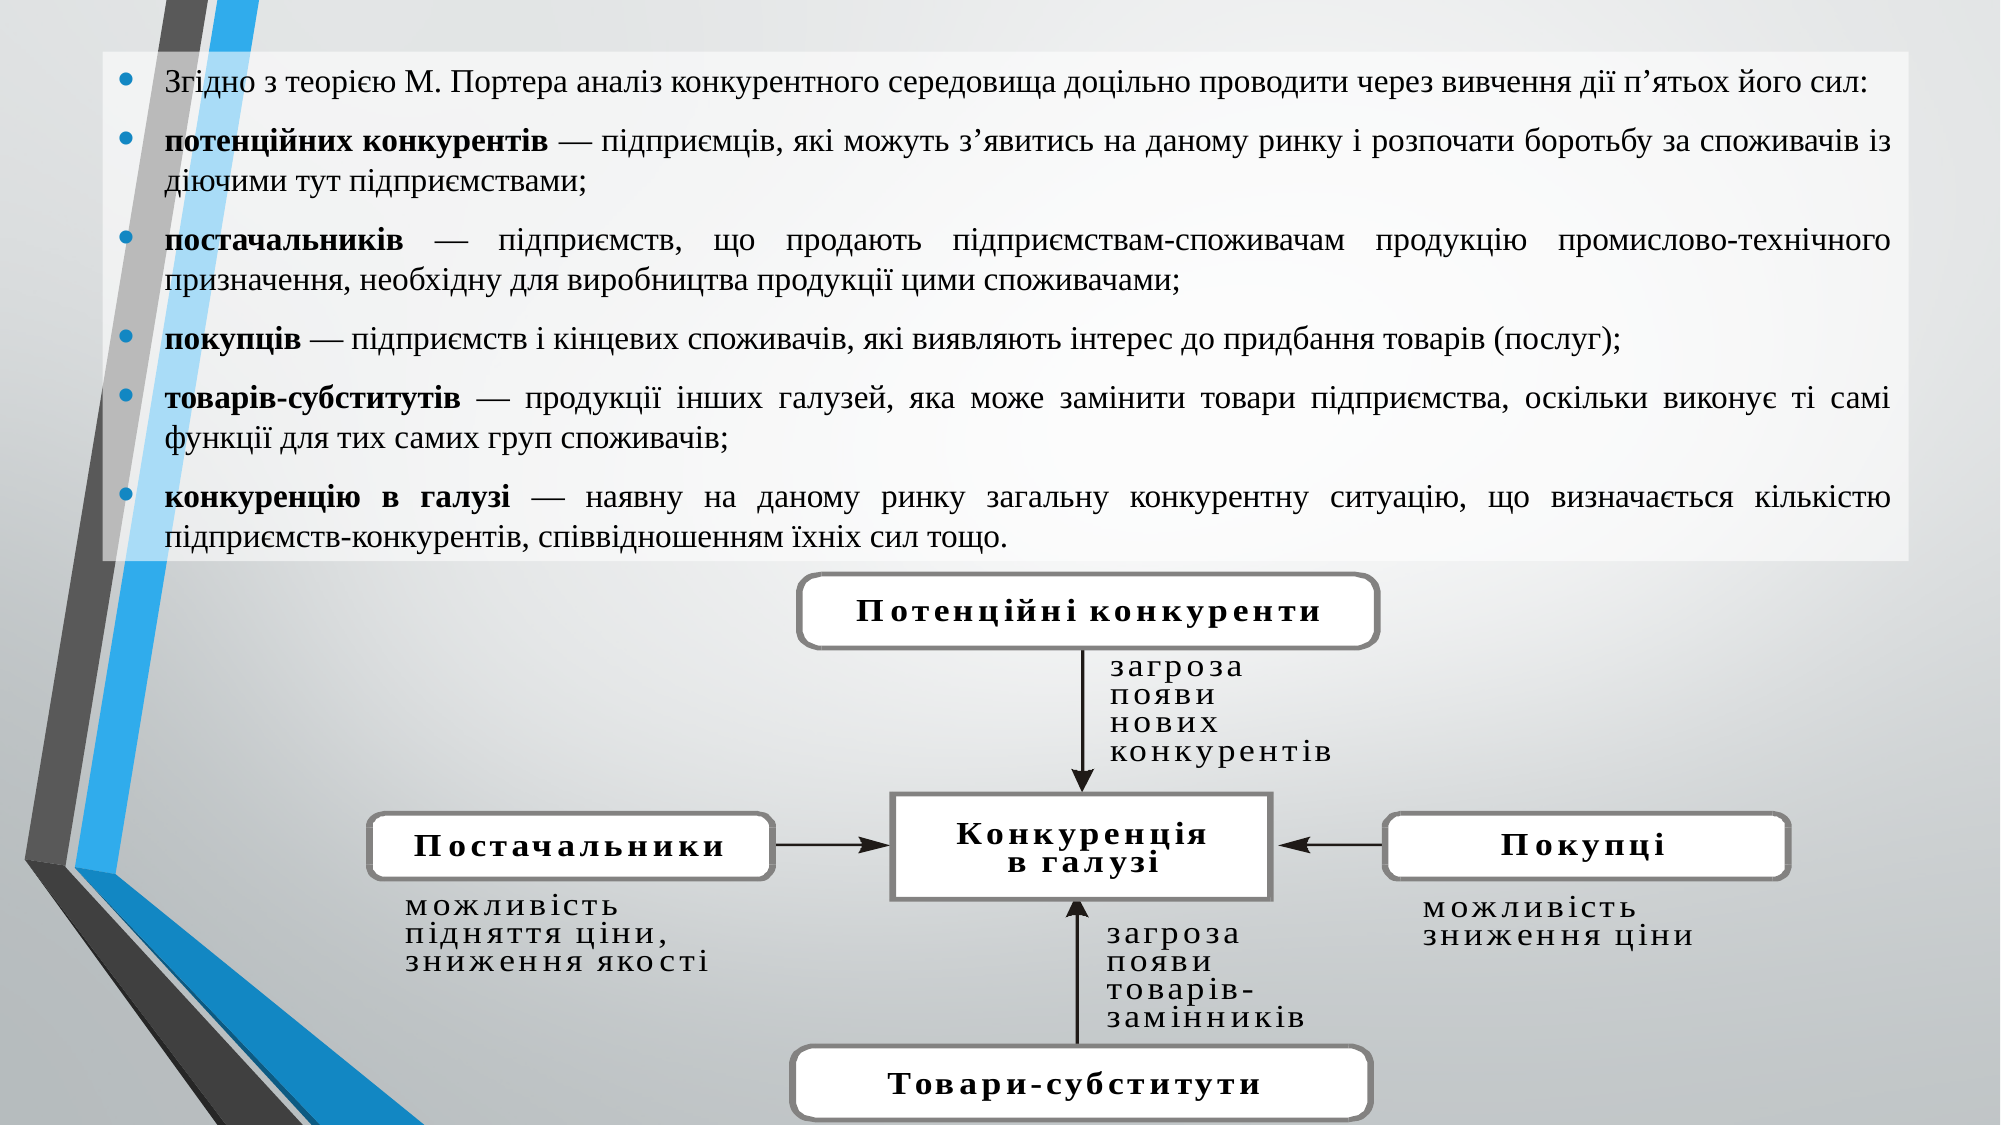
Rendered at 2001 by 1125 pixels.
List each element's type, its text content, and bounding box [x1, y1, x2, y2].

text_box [360, 568, 1798, 1125]
list Згідно з теорією М. Портера аналіз конкурентного середовища доцільно проводити через вивчення дії п’ятьох його сил: потенційних конкурентів — підприємців, які можуть з’явитись на даному ринку і розпочати боротьбу за споживачів із діючими тут підприємствами; постачальників — підприємств, що продають підприємствам-споживачам продукцію промислово-технічного призначення, необхідну для виробництва продукції цими споживачами; покупців — підприємств і кінцевих споживачів, які виявляють інтерес до придбання товарів (послуг); товарів-субститутів — продукції інших галузей, яка може замінити товари підприємства, оскільки виконує ті самі функції для тих самих груп споживачів; конкуренцію в галузі — наявну на даному ринку загальну конкурентну ситуацію, що визначається кількістю підприємств-конкурентів, співвідношенням їхніх сил тощо. [102, 51, 1909, 562]
